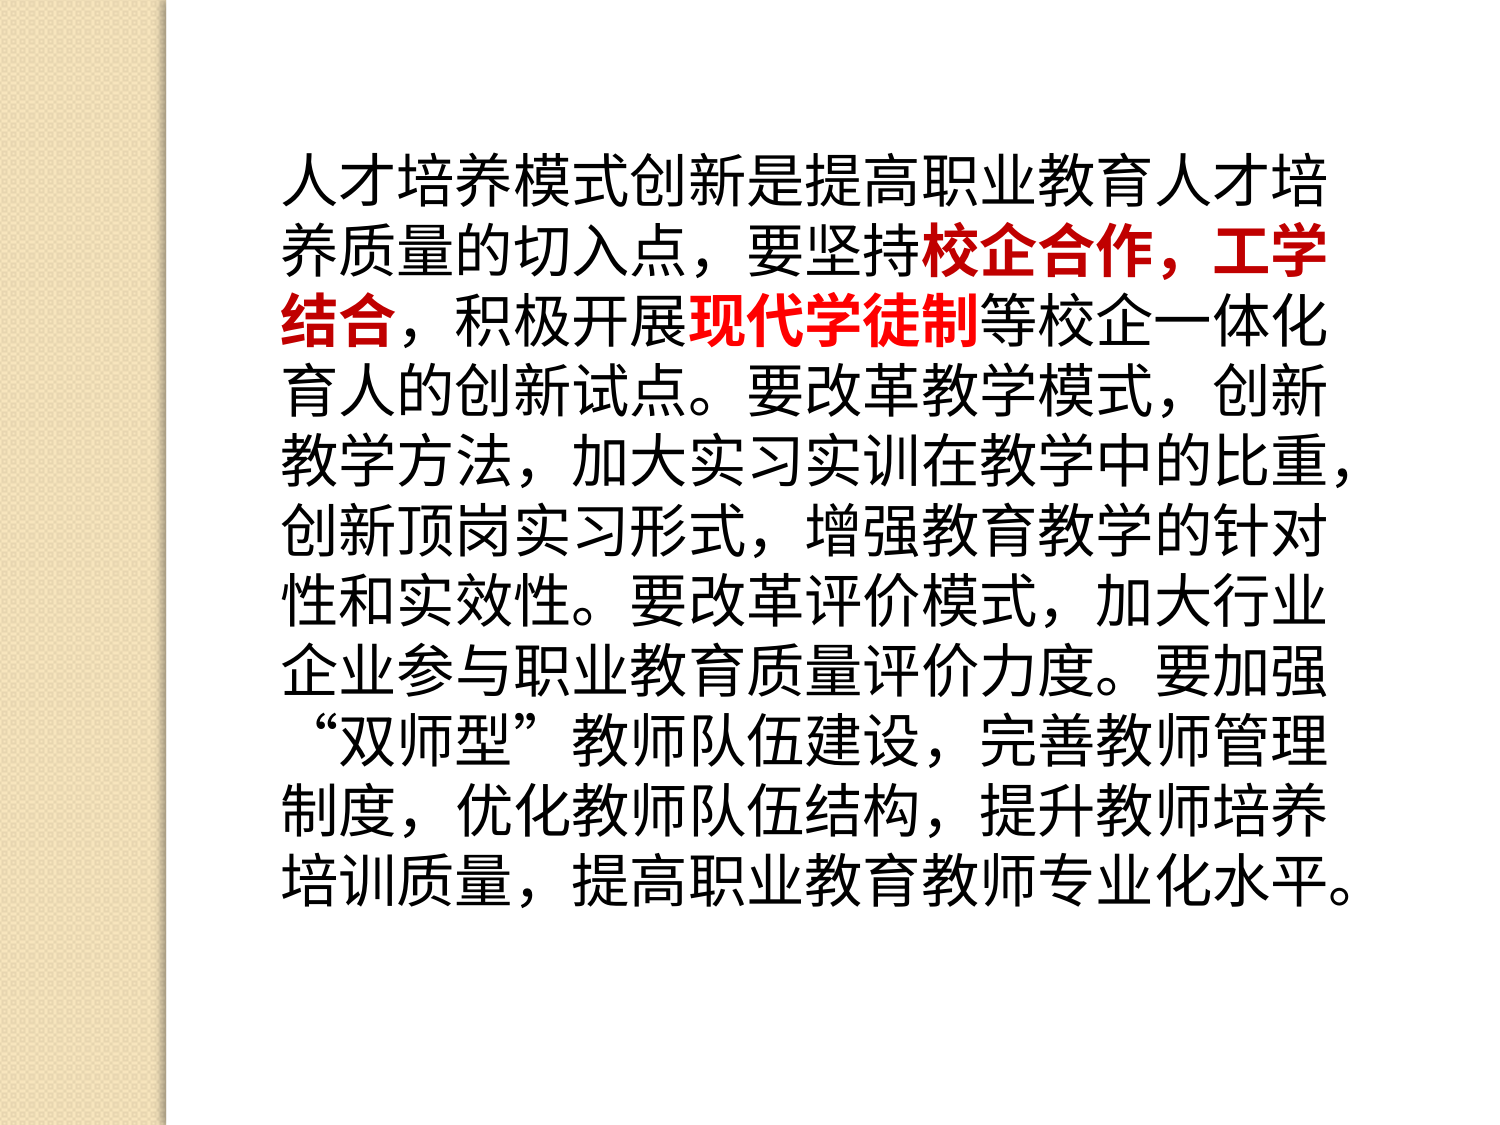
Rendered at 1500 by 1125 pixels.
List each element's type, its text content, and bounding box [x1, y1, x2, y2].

text_box 人才培养模式创新是提高职业教育人才培养质量的切入点，要坚持校企合作，工学结合，积极开展现代学徒制等校企一体化育人的创新试点。要改革教学模式，创新教学方法，加大实习实训在教学中的比重，创新顶岗实习形式，增强教育教学的针对性和实效性。要改革评价模式，加大行业企业参与职业教育质量评价力度。要加强“双师型”教师队伍建设，完善教师管理制度，优化教师队伍结构，提升教师培养培训质量，提高职业教育教师专业化水平。 [265, 137, 1400, 922]
